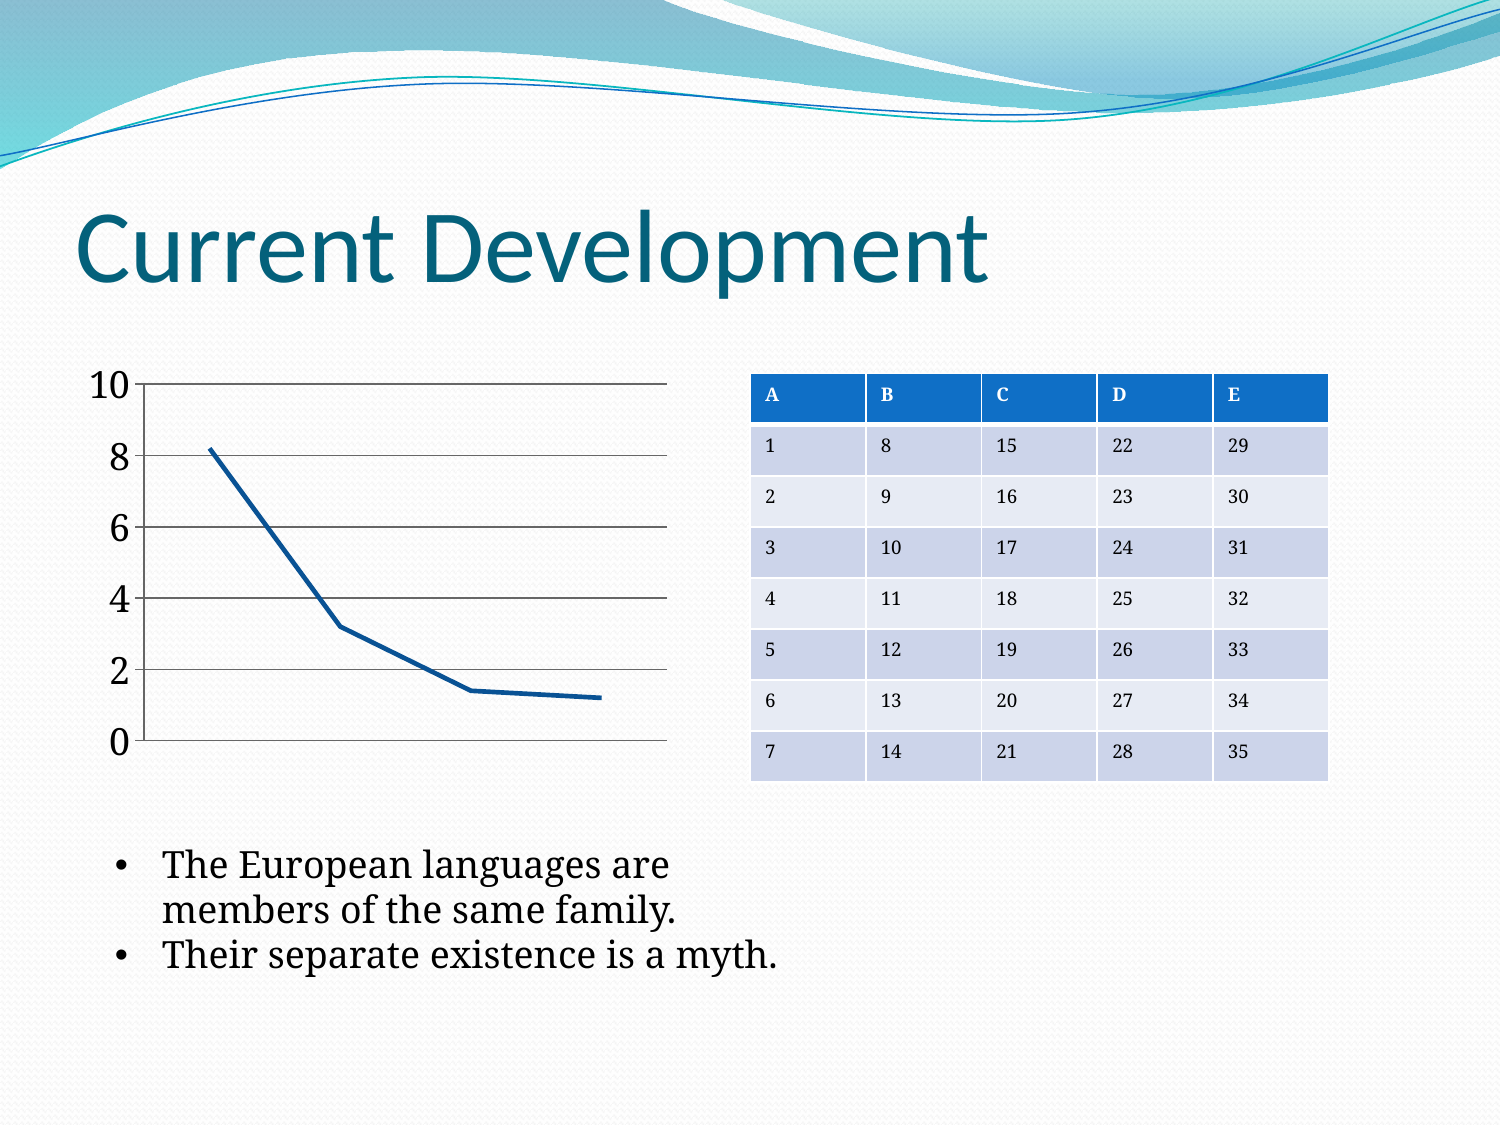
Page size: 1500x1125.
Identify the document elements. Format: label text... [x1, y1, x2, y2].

chart [76, 349, 680, 776]
table_cell 23 [1098, 477, 1212, 526]
table_cell 24 [1098, 528, 1212, 577]
table_cell 29 [1214, 427, 1328, 475]
table_cell 34 [1214, 681, 1328, 730]
table_cell 7 [751, 732, 865, 781]
table_cell 26 [1098, 630, 1212, 679]
table_cell 18 [982, 579, 1096, 628]
table_header A [751, 374, 865, 422]
table_cell 21 [982, 732, 1096, 781]
table_cell 32 [1214, 579, 1328, 628]
table_cell 2 [751, 477, 865, 526]
title Current Development [75, 115, 1425, 303]
table_cell 11 [867, 579, 981, 628]
table_cell 27 [1098, 681, 1212, 730]
table_cell 17 [982, 528, 1096, 577]
table_cell 9 [867, 477, 981, 526]
table_cell 3 [751, 528, 865, 577]
table_cell 30 [1214, 477, 1328, 526]
table_cell 28 [1098, 732, 1212, 781]
table_cell 16 [982, 477, 1096, 526]
table_header B [867, 374, 981, 422]
table_header D [1098, 374, 1212, 422]
table_cell 31 [1214, 528, 1328, 577]
table_header E [1214, 374, 1328, 422]
table_cell 25 [1098, 579, 1212, 628]
table_cell 19 [982, 630, 1096, 679]
table_cell 1 [751, 427, 865, 475]
table_cell 20 [982, 681, 1096, 730]
table_cell 15 [982, 427, 1096, 475]
text_box The European languages are members of the same family. Their separate existence is a myth. [100, 834, 851, 984]
table_cell 6 [751, 681, 865, 730]
table_cell 8 [867, 427, 981, 475]
table_cell 22 [1098, 427, 1212, 475]
table_cell 5 [751, 630, 865, 679]
table_cell 14 [867, 732, 981, 781]
table_cell 12 [867, 630, 981, 679]
table_cell 35 [1214, 732, 1328, 781]
table_cell 4 [751, 579, 865, 628]
table_cell 33 [1214, 630, 1328, 679]
table_header C [982, 374, 1096, 422]
table_cell 13 [867, 681, 981, 730]
table_cell 10 [867, 528, 981, 577]
